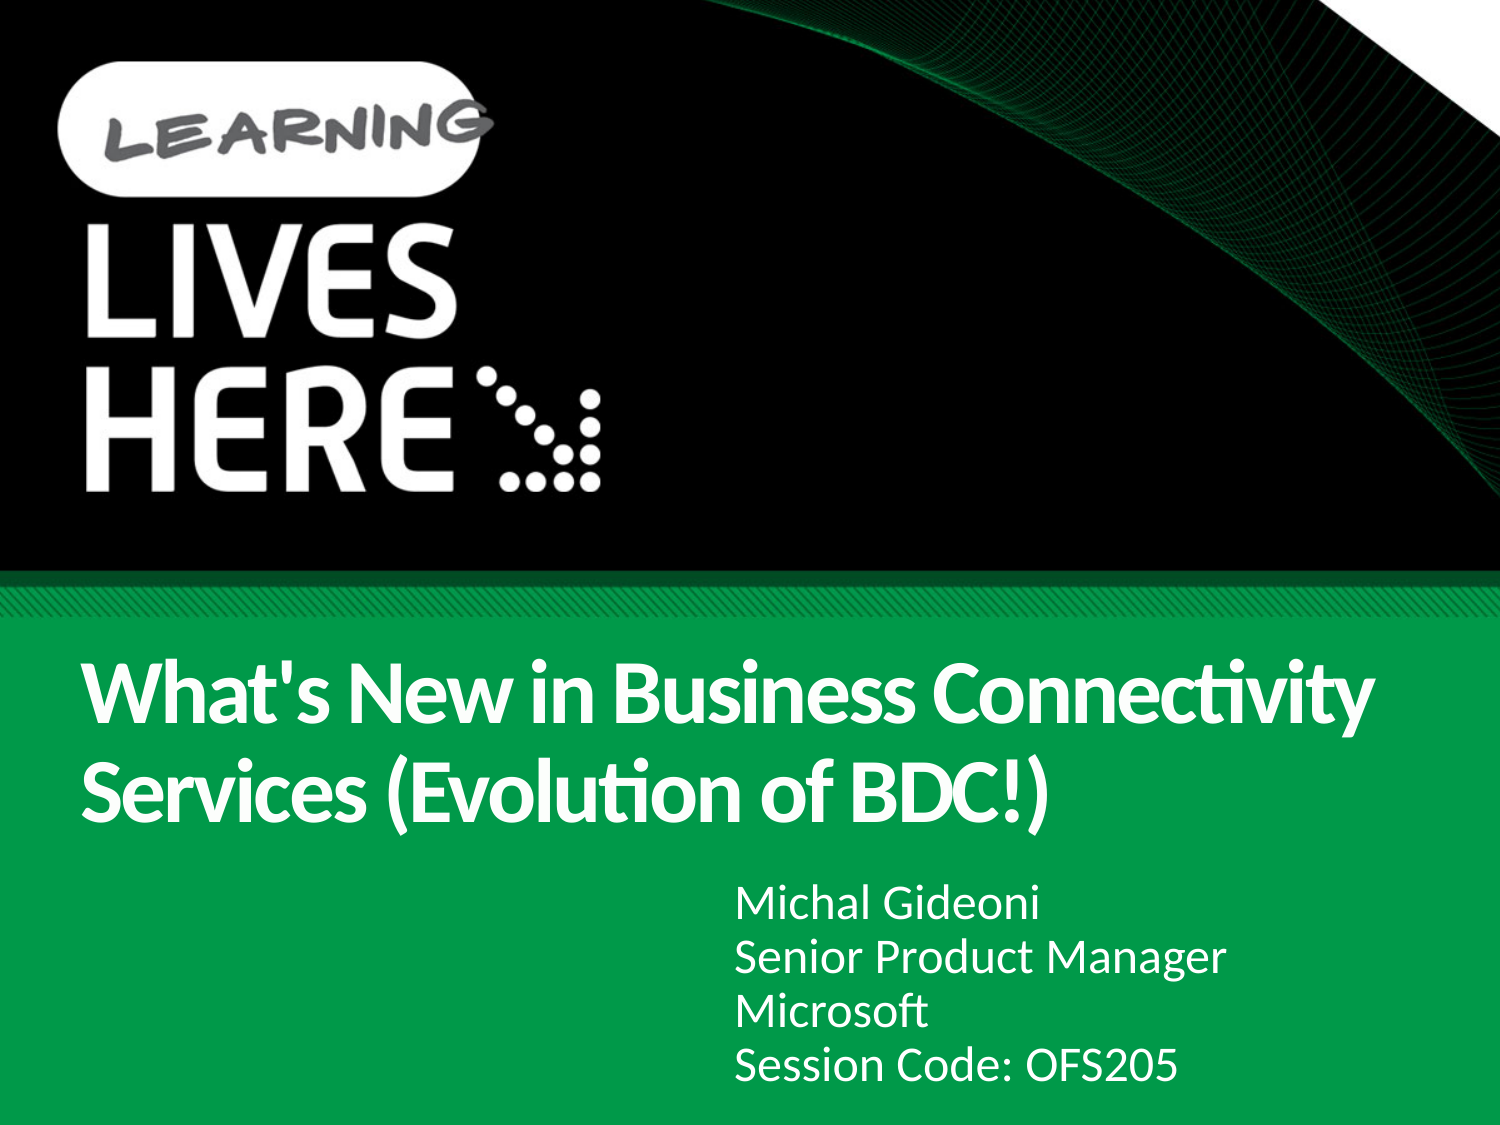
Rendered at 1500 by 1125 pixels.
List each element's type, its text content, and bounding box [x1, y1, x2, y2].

picture [0, 0, 1500, 1125]
title What's New in Business Connectivity Services (Evolution of BDC!) [80, 644, 1446, 864]
subtitle Michal Gideoni Senior Product Manager Microsoft Session Code: OFS205 [734, 876, 1360, 952]
